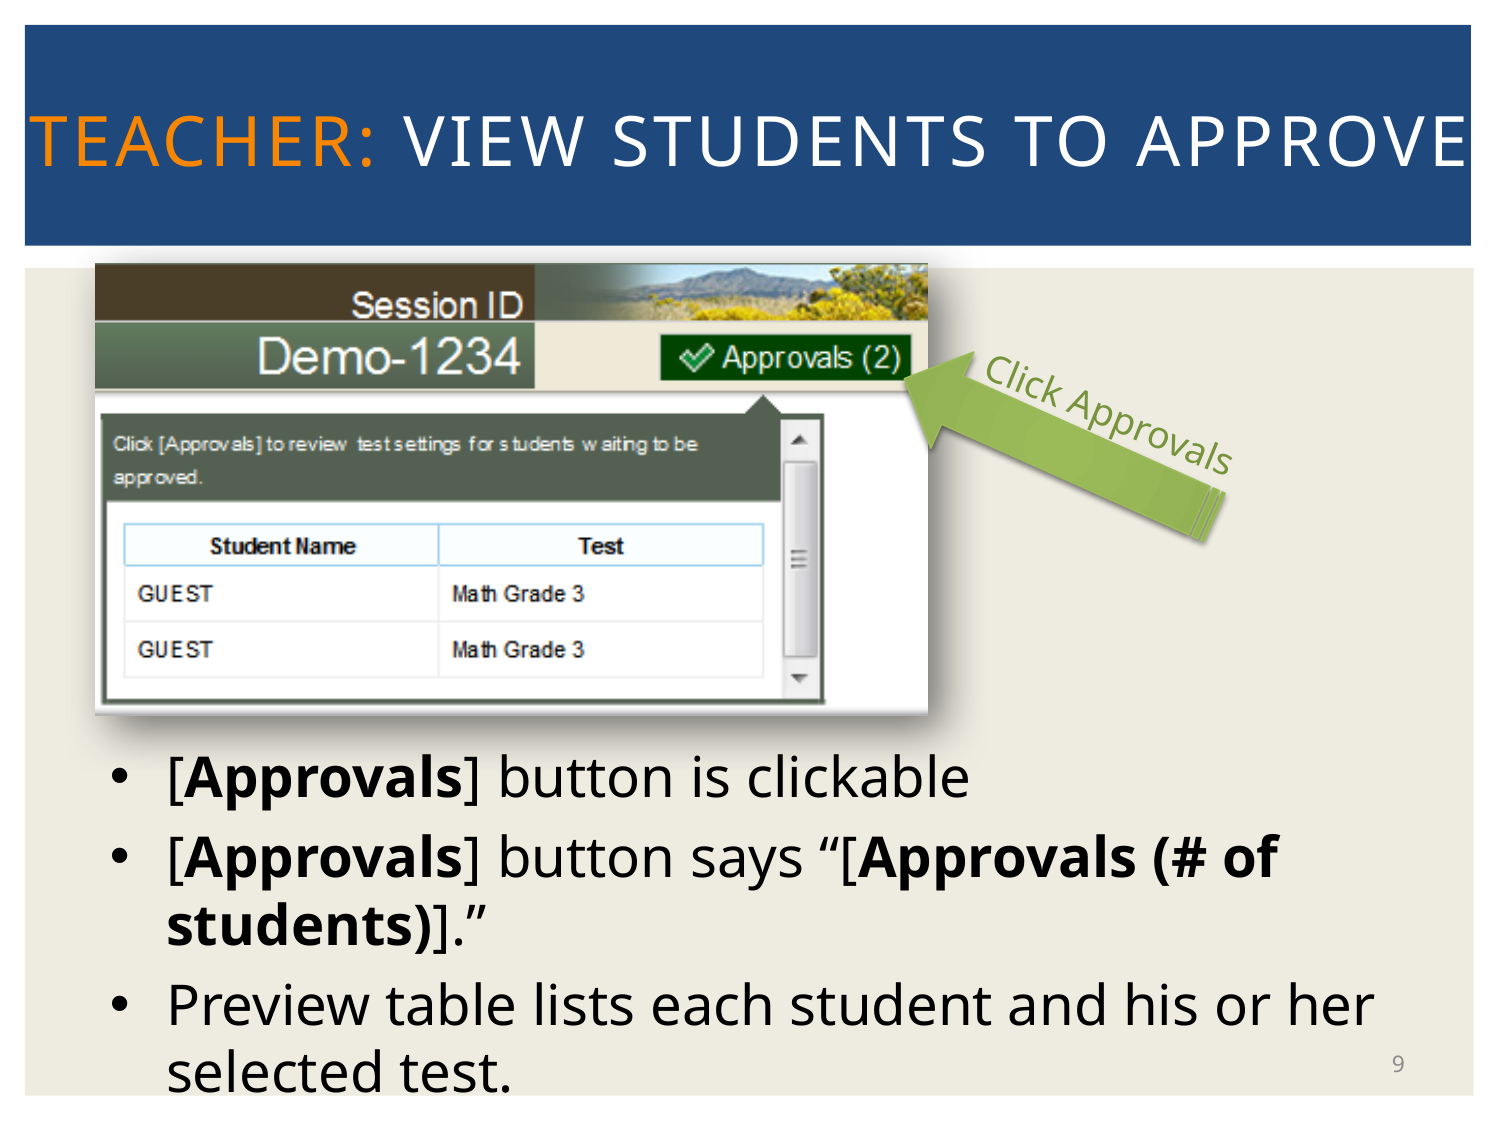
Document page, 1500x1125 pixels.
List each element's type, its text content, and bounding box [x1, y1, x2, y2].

text_box Click Approvals [962, 330, 1300, 514]
title TEACHER: View Students to ApprovE [0, 66, 1500, 212]
picture [94, 262, 929, 716]
text_box [931, 351, 1226, 543]
text_box [Approvals] button is clickable [Approvals] button says “[Approvals (# of students)].” Preview table lists each student and his or her selected test. [95, 734, 1463, 1112]
